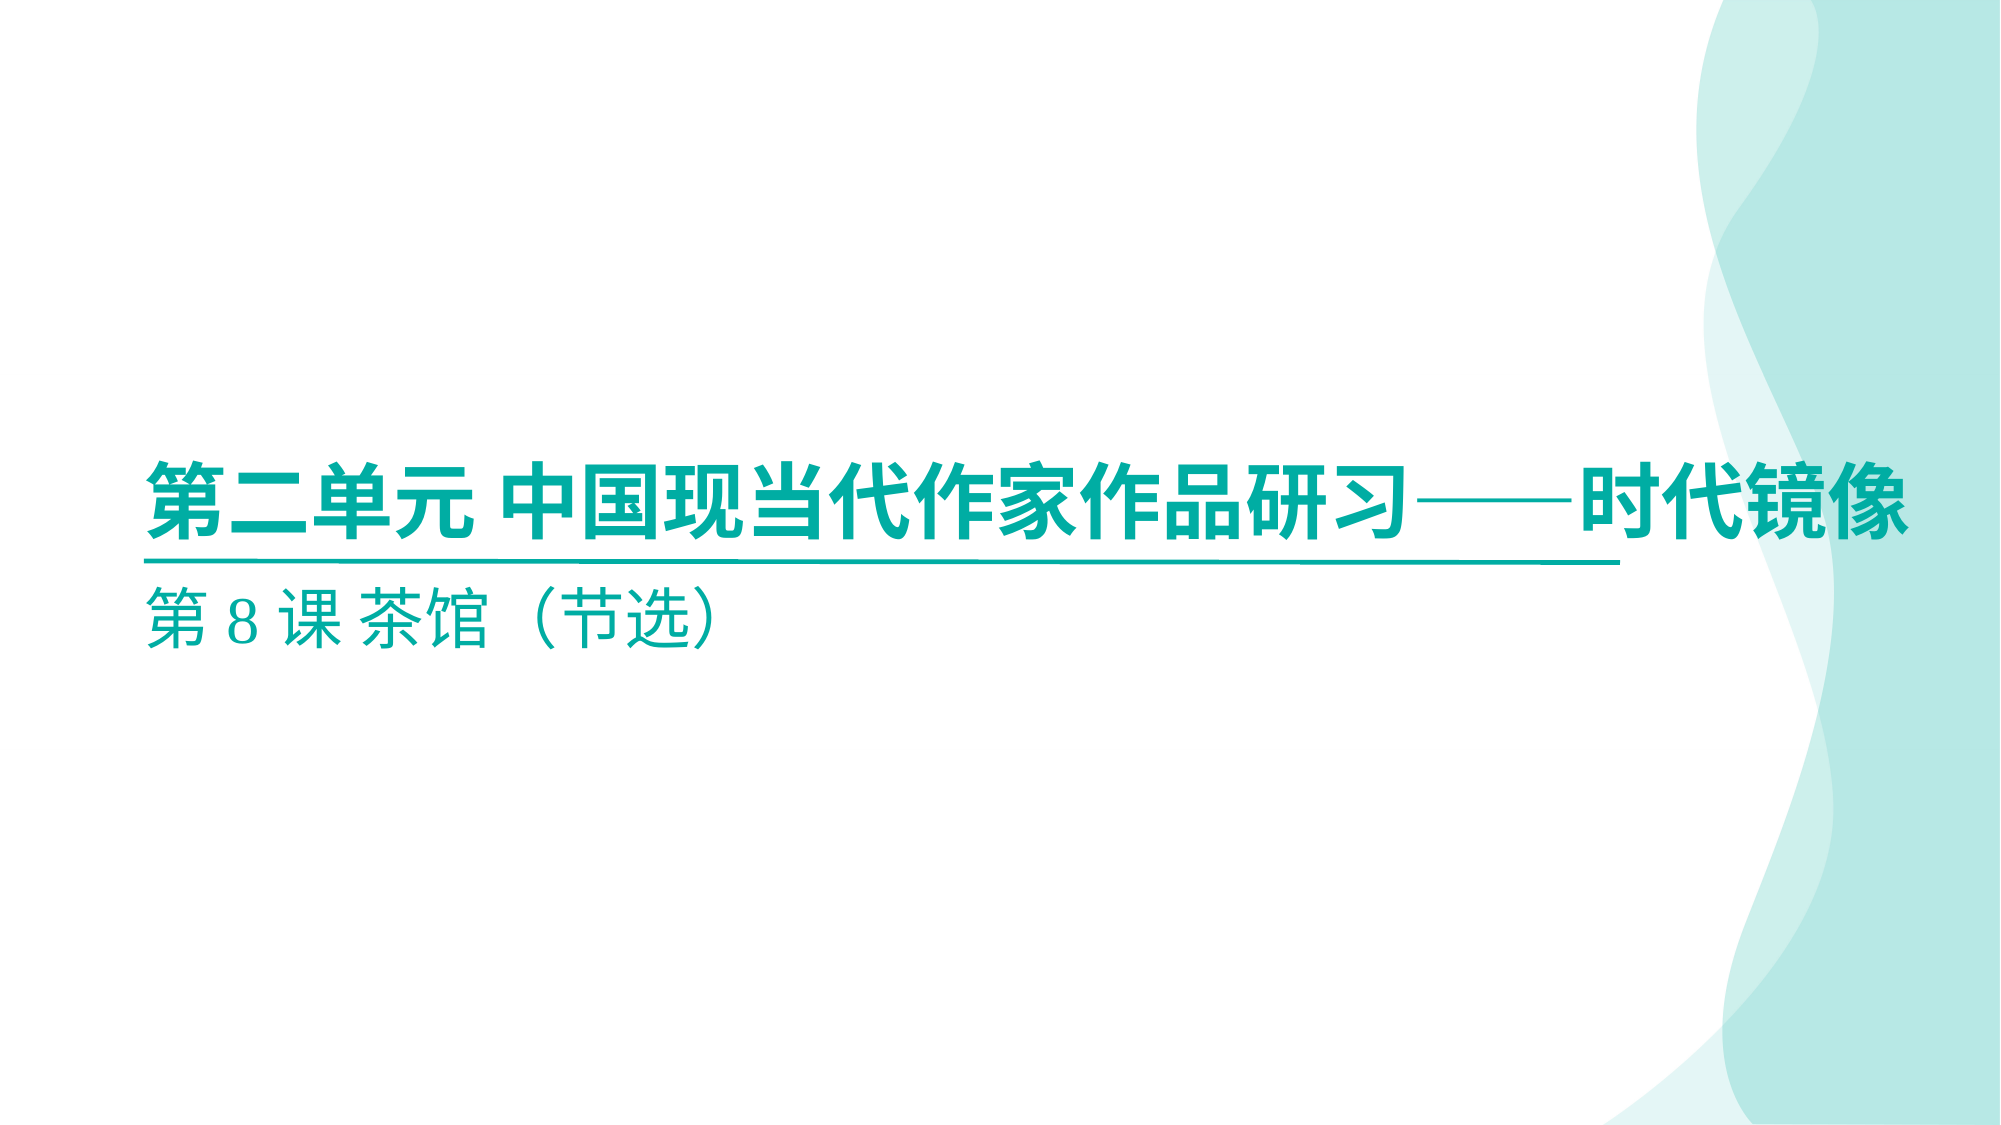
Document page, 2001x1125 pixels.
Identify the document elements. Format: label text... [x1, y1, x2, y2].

picture [0, 0, 2000, 1125]
text_box 第8课 茶馆（节选） [143, 573, 1946, 741]
text_box 第二单元 中国现当代作家作品研习——时代镜像 [143, 430, 1976, 549]
